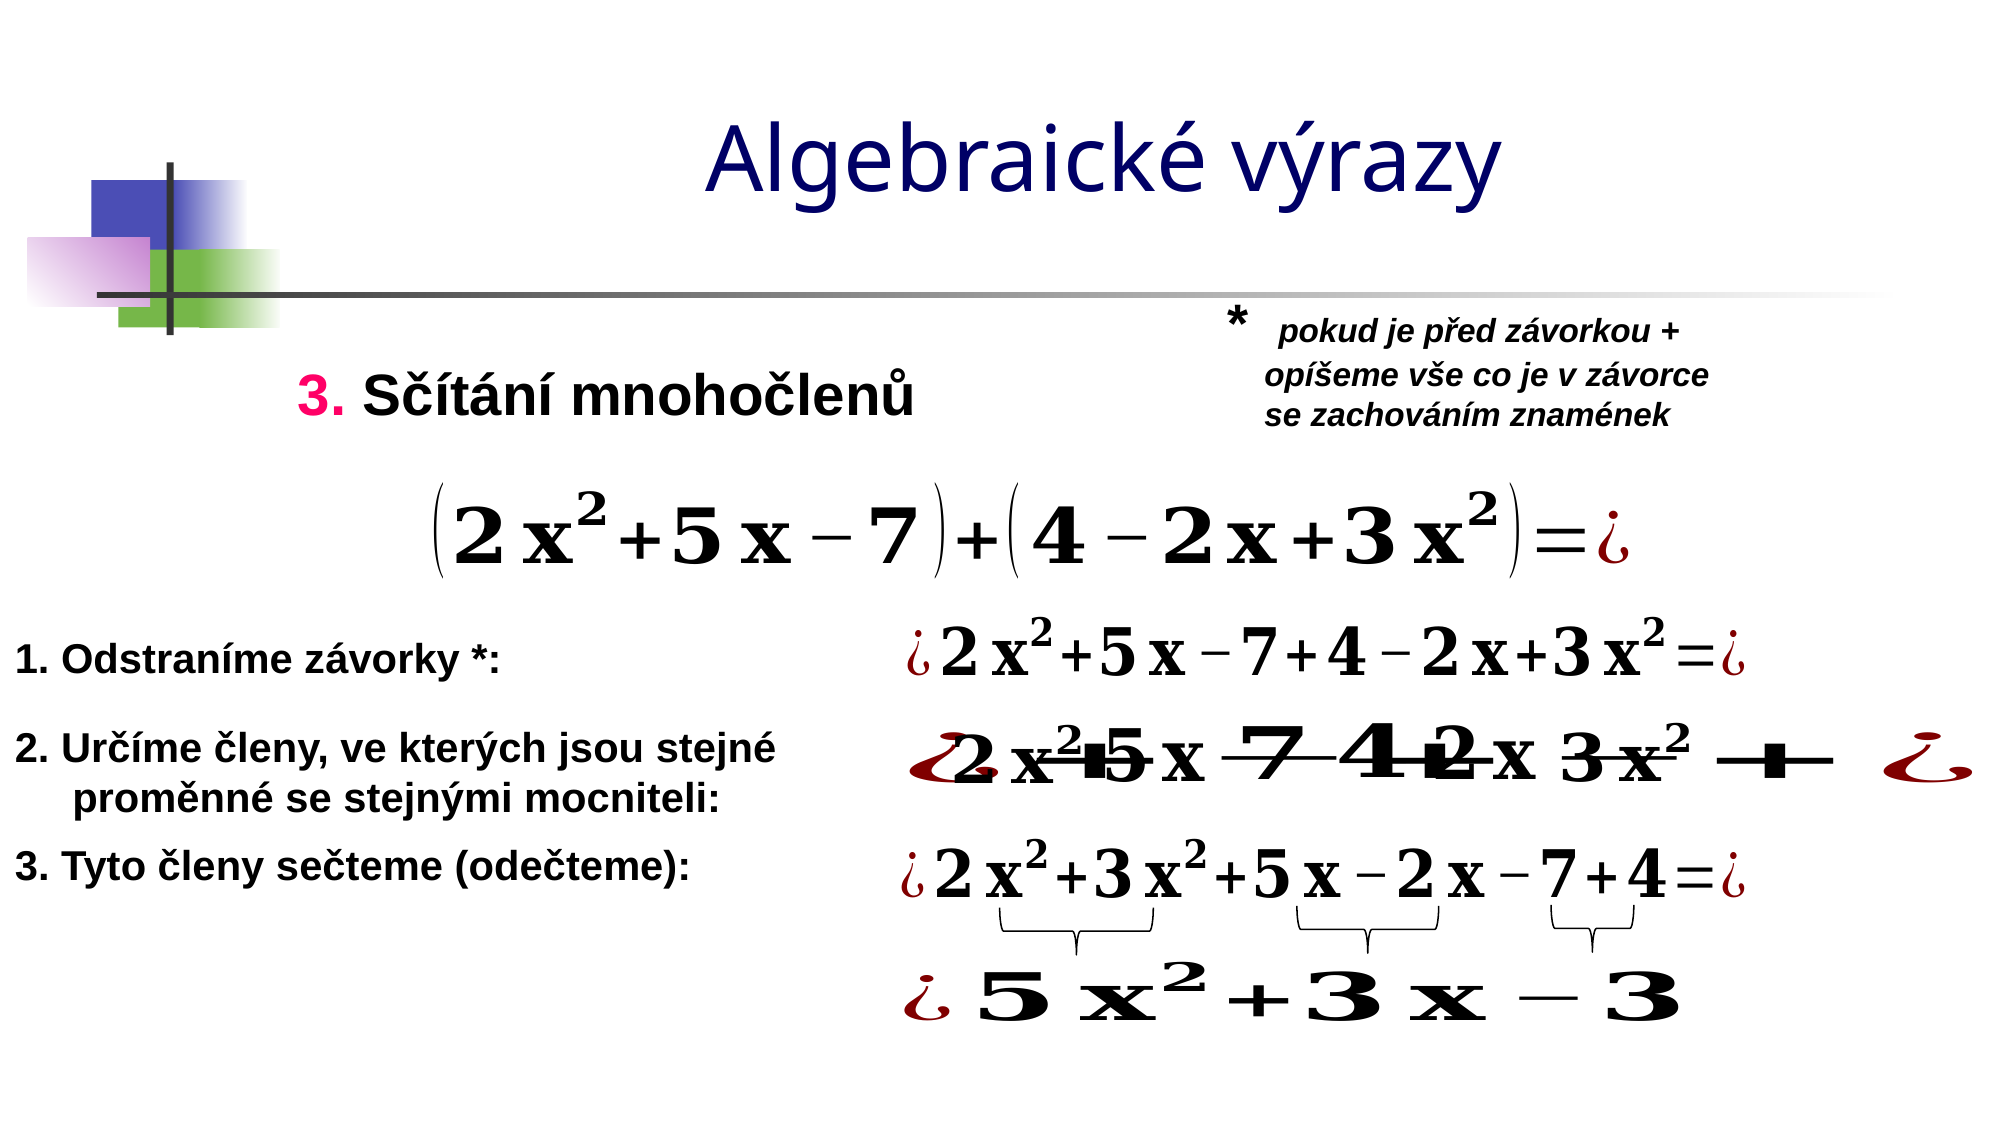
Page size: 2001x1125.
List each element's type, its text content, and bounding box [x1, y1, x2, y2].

text_box [1296, 905, 1439, 954]
text_box [999, 907, 1154, 955]
text_box * pokud je před závorkou + opíšeme vše co je v závorce se zachováním znamének [1212, 281, 1762, 441]
text_box 3. Sčítání mnohočlenů [283, 349, 932, 435]
text_box 1. Odstraníme závorky *: [0, 624, 764, 690]
text_box [1551, 904, 1634, 953]
text_box 2. Určíme členy, ve kterých jsou stejné proměnné se stejnými mocniteli: [0, 713, 989, 829]
title Algebraické výrazy [251, 34, 1957, 276]
text_box 3. Tyto členy sečteme (odečteme): [0, 831, 908, 897]
